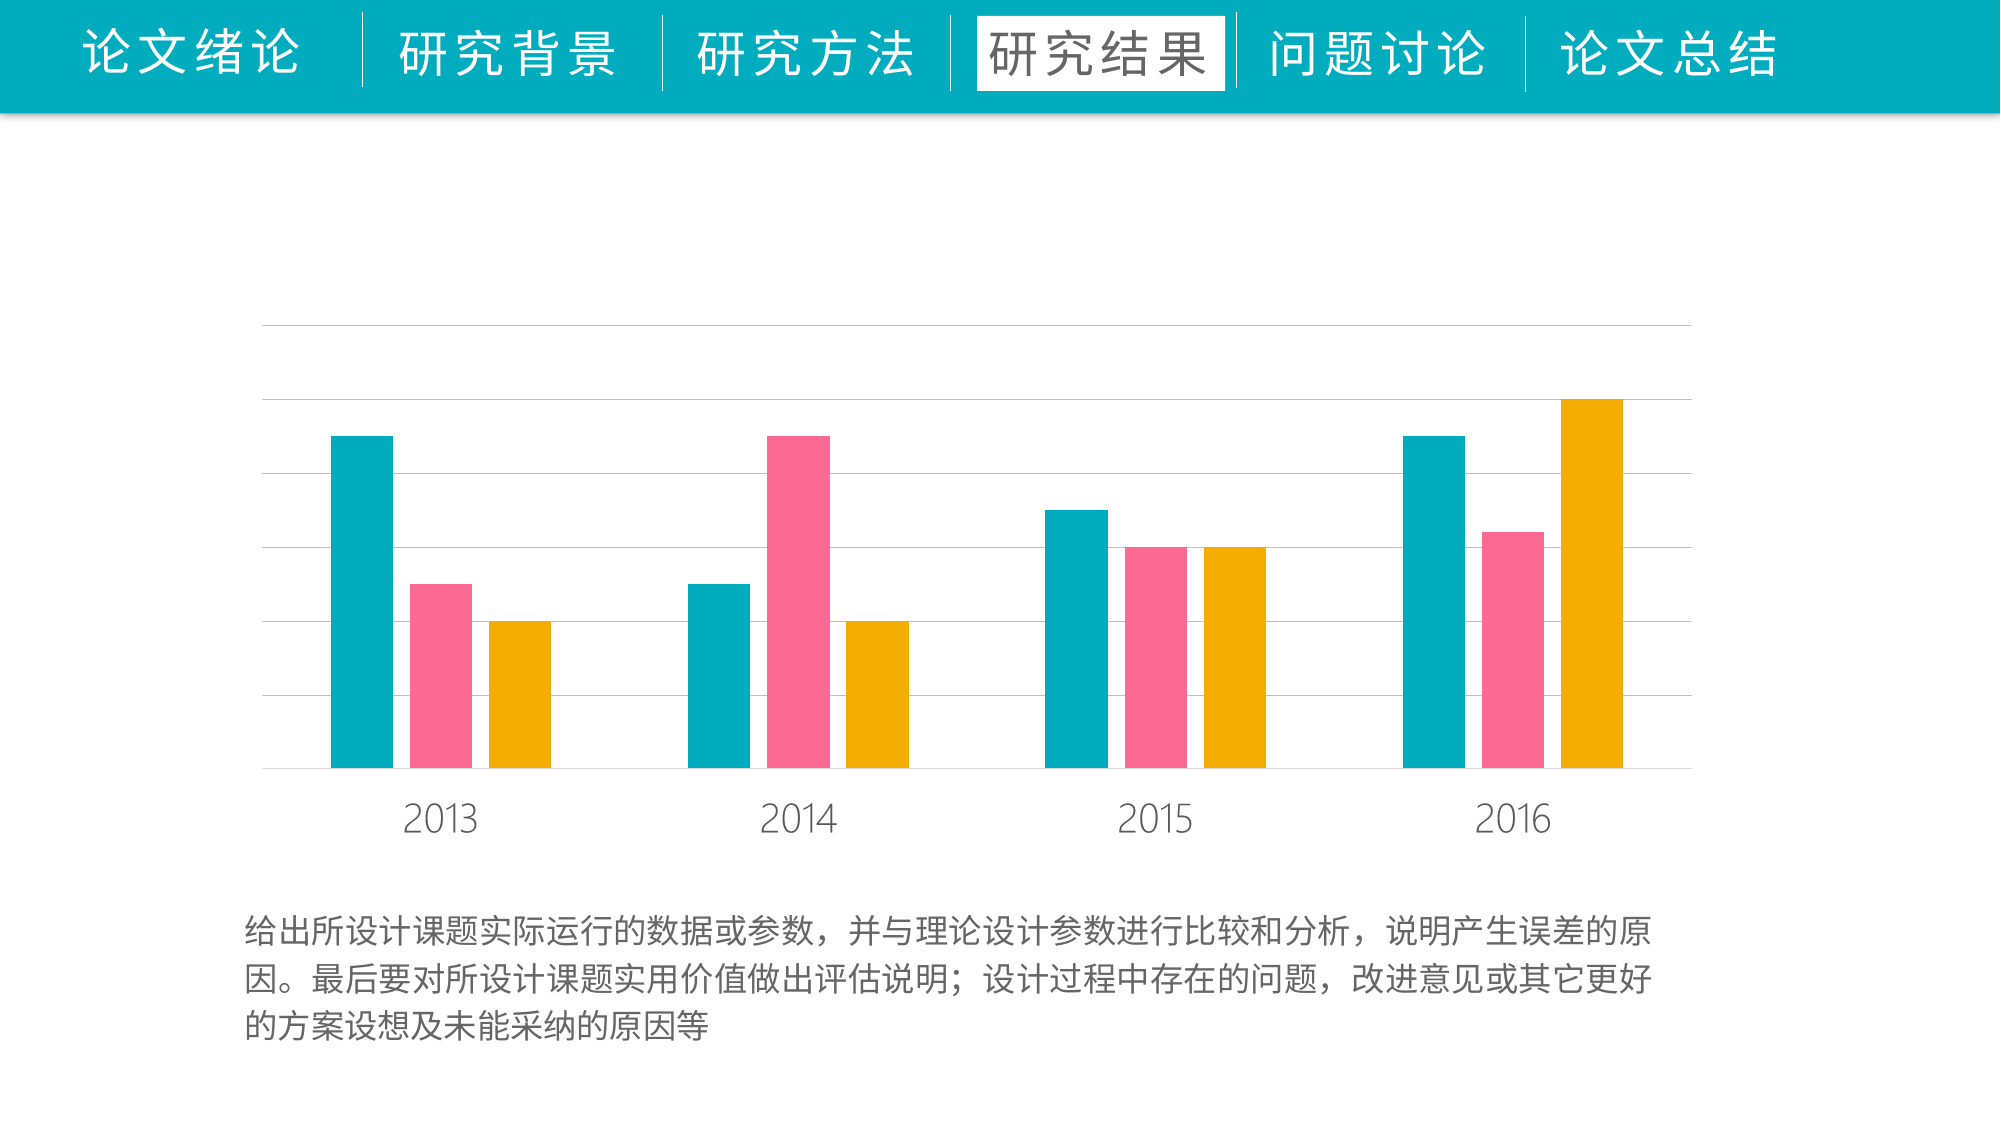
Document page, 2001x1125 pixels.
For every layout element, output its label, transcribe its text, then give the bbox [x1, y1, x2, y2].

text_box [0, 0, 2000, 114]
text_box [231, 294, 1723, 864]
text_box 给出所设计课题实际运行的数据或参数，并与理论设计参数进行比较和分析，说明产生误差的原因。最后要对所设计课题实用价值做出评估说明；设计过程中存在的问题，改进意见或其它更好的方案设想及未能采纳的原因等 [229, 894, 1670, 1053]
